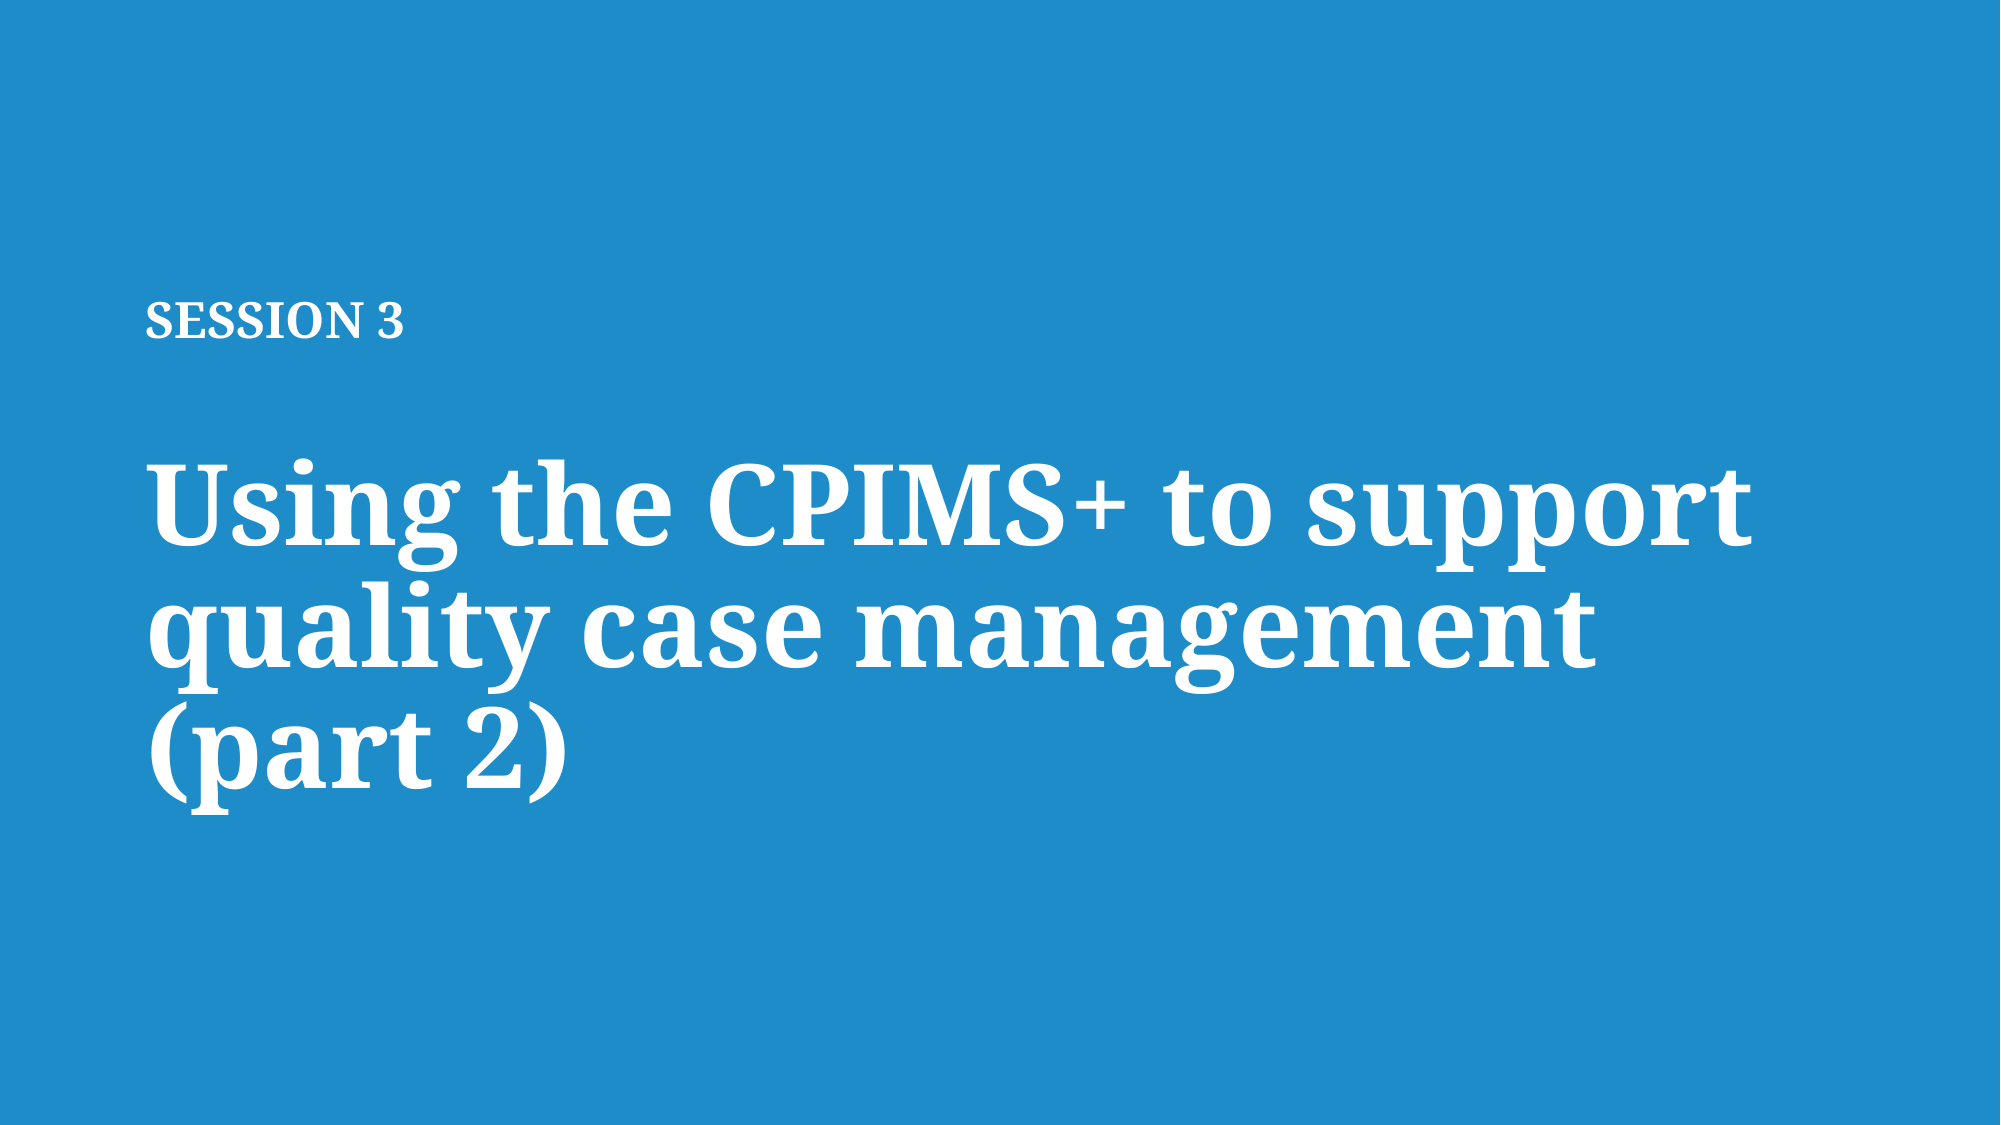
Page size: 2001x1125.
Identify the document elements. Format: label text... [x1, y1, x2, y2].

text_box SESSION 3 Using the CPIMS+ to support quality case management (part 2) [130, 508, 1792, 601]
